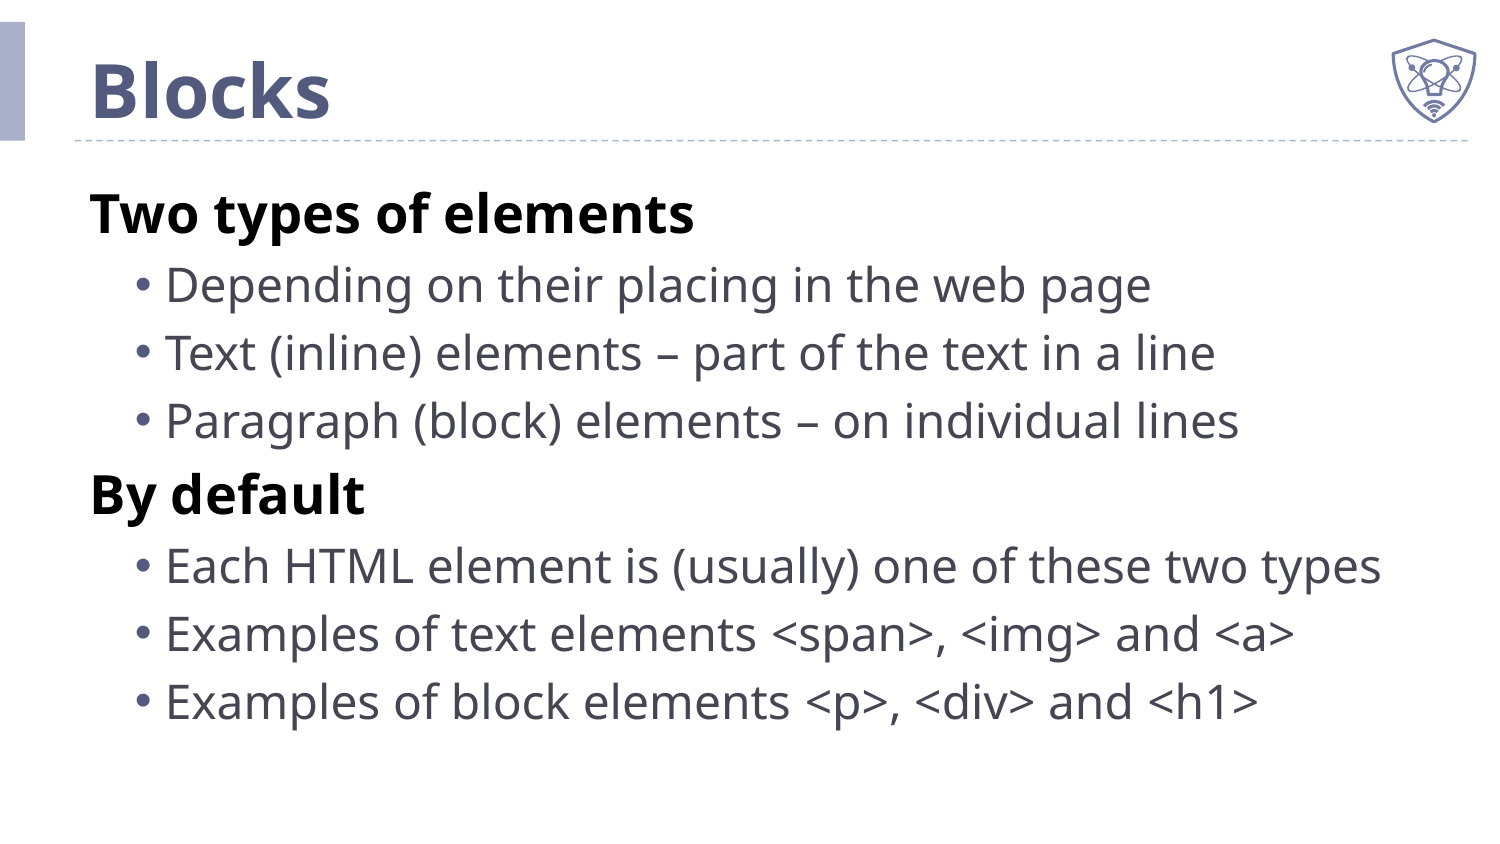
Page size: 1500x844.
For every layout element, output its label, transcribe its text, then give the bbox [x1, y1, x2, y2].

list Two types of elements Depending on their placing in the web page Text (inline) elements – part of the text in a line Paragraph (block) elements – on individual lines By default Each HTML element is (usually) one of these two types Examples of text elements <span>, <img> and <a> Examples of block elements <p>, <div> and <h1> [75, 171, 1475, 835]
title Blocks [75, 18, 1475, 141]
